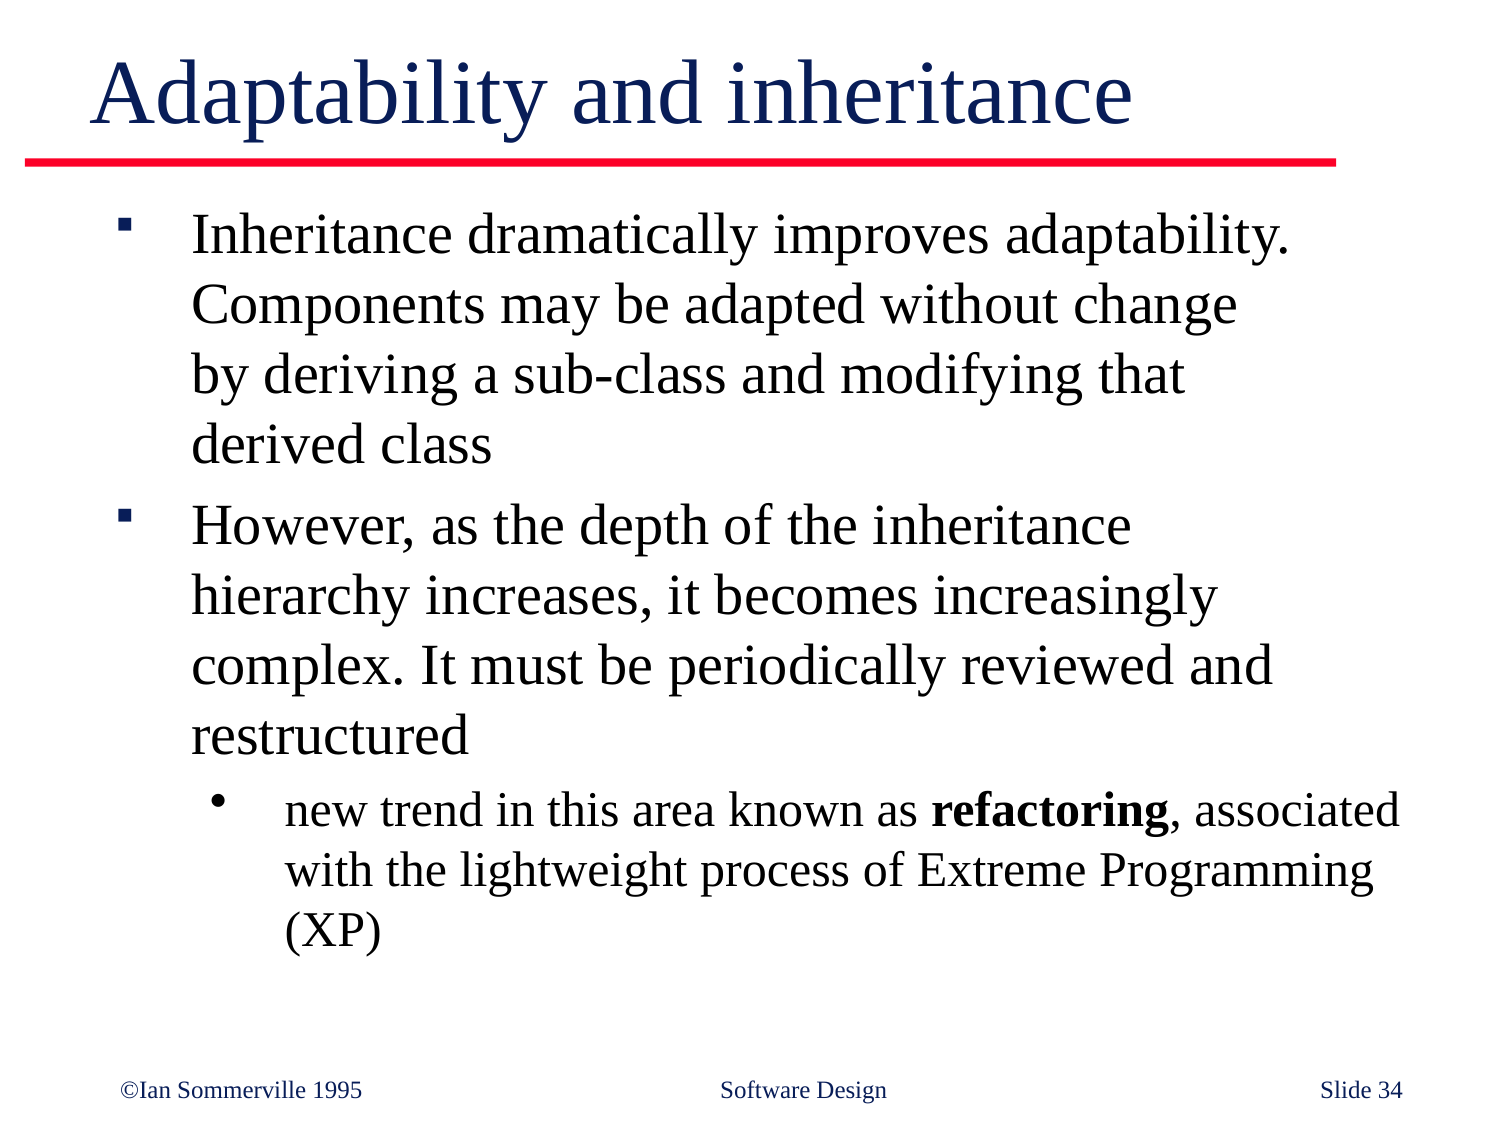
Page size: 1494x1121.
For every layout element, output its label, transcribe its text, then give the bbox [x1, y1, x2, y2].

title Adaptability and inheritance [75, 37, 1350, 150]
list Inheritance dramatically improves adaptability. Components may be adapted without change by deriving a sub-class and modifying that derived class However, as the depth of the inheritance hierarchy increases, it becomes increasingly complex. It must be periodically reviewed and restructured new trend in this area known as refactoring, associated with the lightweight process of Extreme Programming (XP) [99, 187, 1437, 1038]
